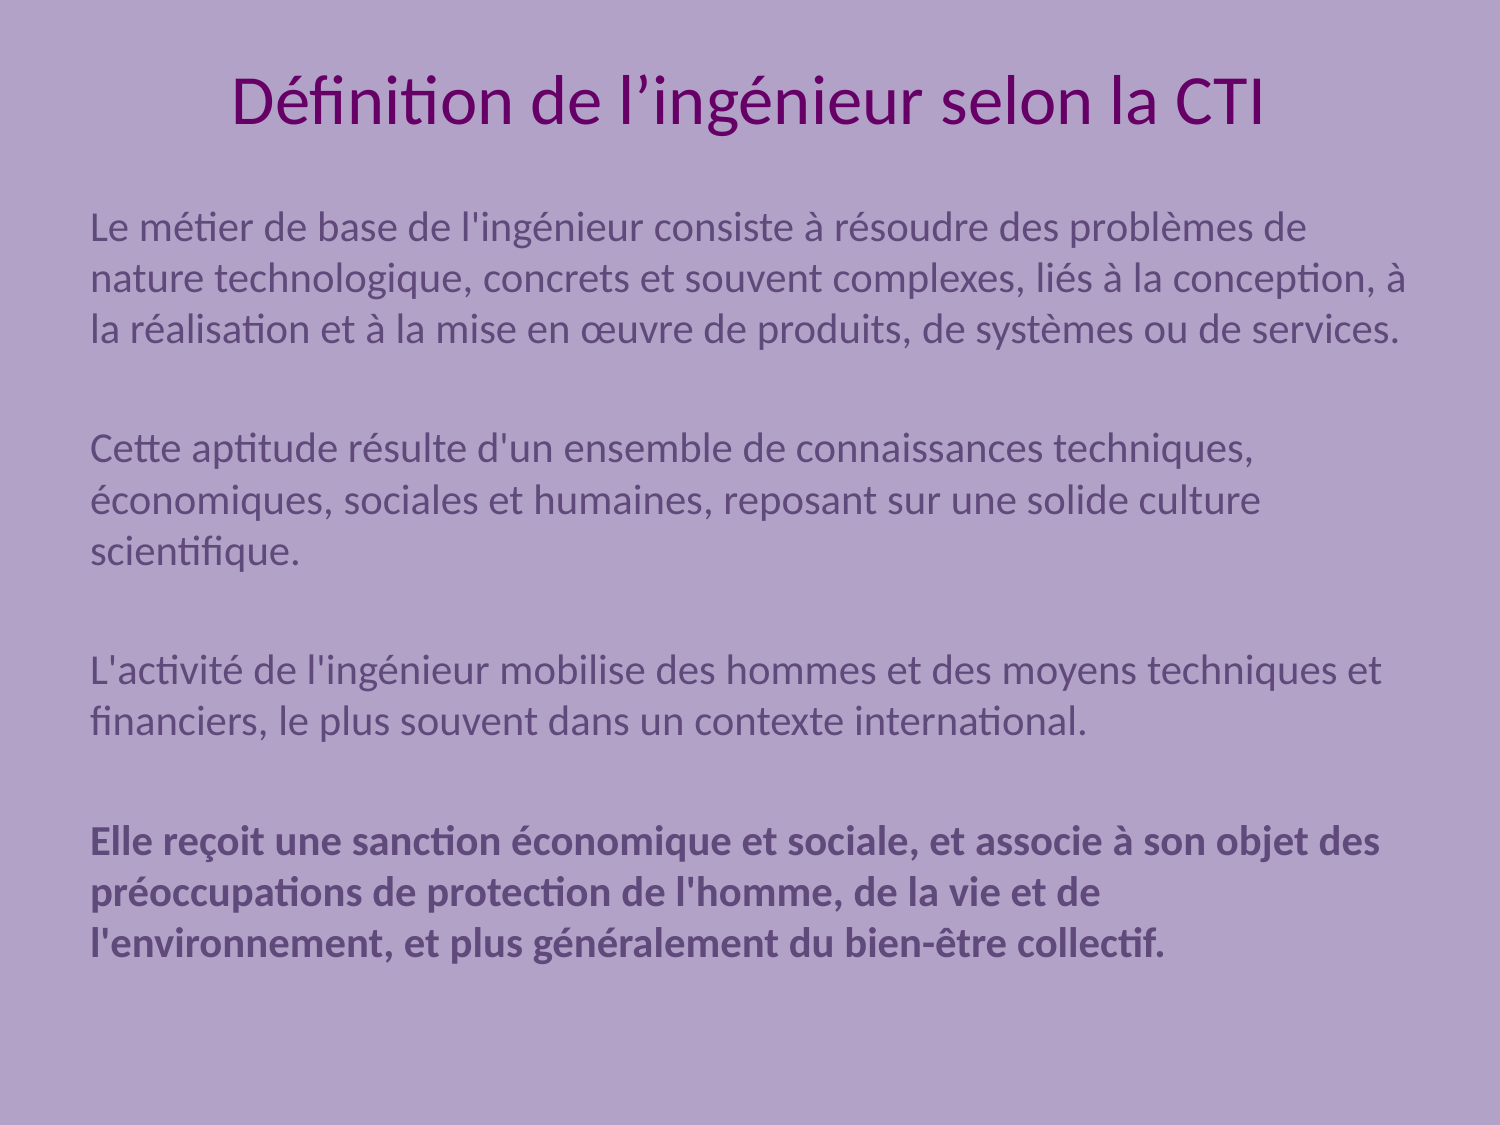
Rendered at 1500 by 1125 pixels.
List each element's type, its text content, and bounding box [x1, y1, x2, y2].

title Définition de l’ingénieur selon la CTI [75, 45, 1425, 190]
list Le métier de base de l'ingénieur consiste à résoudre des problèmes de nature technologique, concrets et souvent complexes, liés à la conception, à la réalisation et à la mise en œuvre de produits, de systèmes ou de services. Cette aptitude résulte d'un ensemble de connaissances techniques, économiques, sociales et humaines, reposant sur une solide culture scientifique. L'activité de l'ingénieur mobilise des hommes et des moyens techniques et financiers, le plus souvent dans un contexte international. Elle reçoit une sanction économique et sociale, et associe à son objet des préoccupations de protection de l'homme, de la vie et de l'environnement, et plus généralement du bien-être collectif. [75, 190, 1425, 1005]
